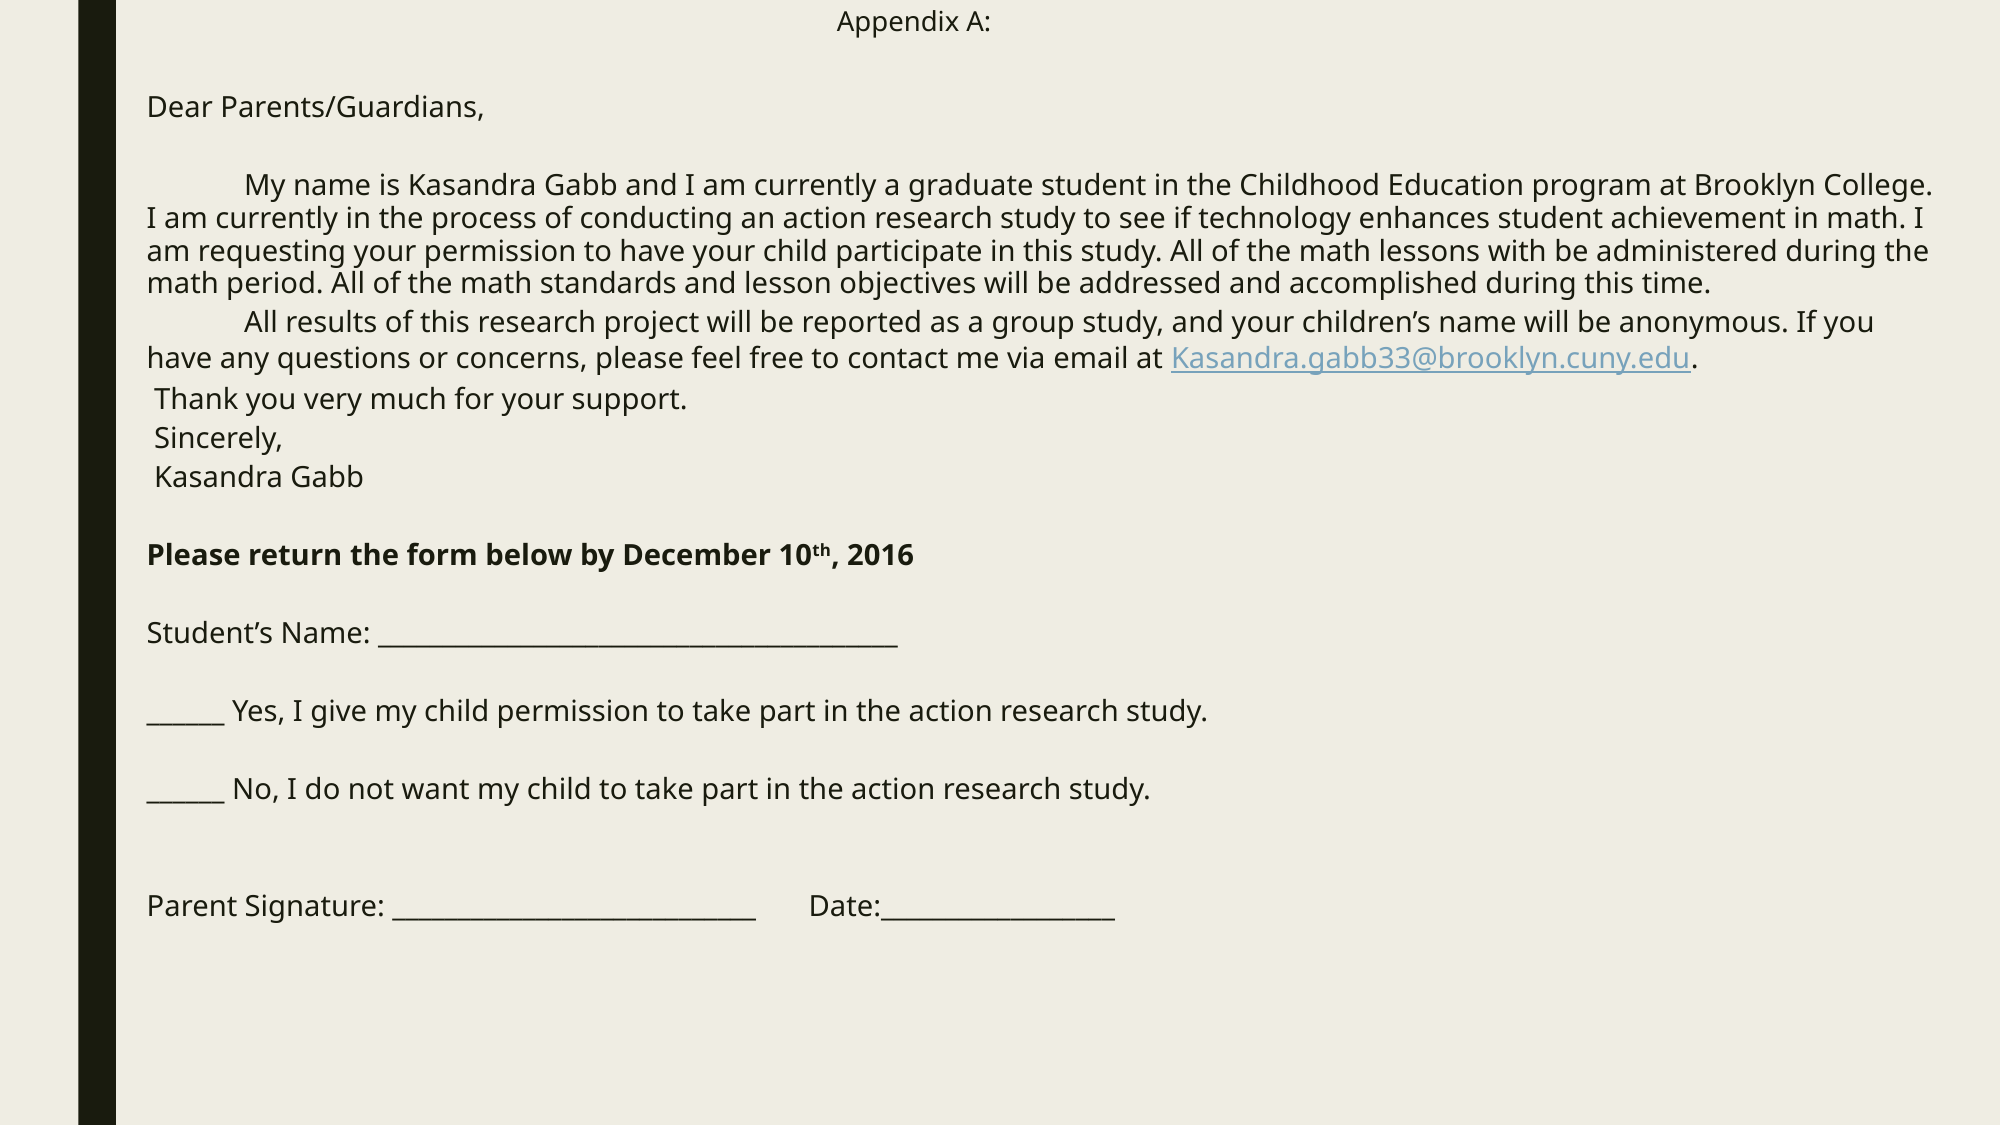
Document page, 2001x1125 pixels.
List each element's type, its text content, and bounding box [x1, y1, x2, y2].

title Appendix A: [687, 0, 1141, 45]
list Dear Parents/Guardians, My name is Kasandra Gabb and I am currently a graduate student in the Childhood Education program at Brooklyn College. I am currently in the process of conducting an action research study to see if technology enhances student achievement in math. I am requesting your permission to have your child participate in this study. All of the math lessons with be administered during the math period. All of the math standards and lesson objectives will be addressed and accomplished during this time. All results of this research project will be reported as a group study, and your children’s name will be anonymous. If you have any questions or concerns, please feel free to contact me via email at Kasandra.gabb33@brooklyn.cuny.edu. Thank you very much for your support. Sincerely, Kasandra Gabb Please return the form below by December 10th, 2016 Student’s Name: ________________________________________ ______ Yes, I give my child permission to take part in the action research study. ______ No, I do not want my child to take part in the action research study. Parent Signature: ____________________________ Date:__________________ [131, 83, 1963, 1082]
